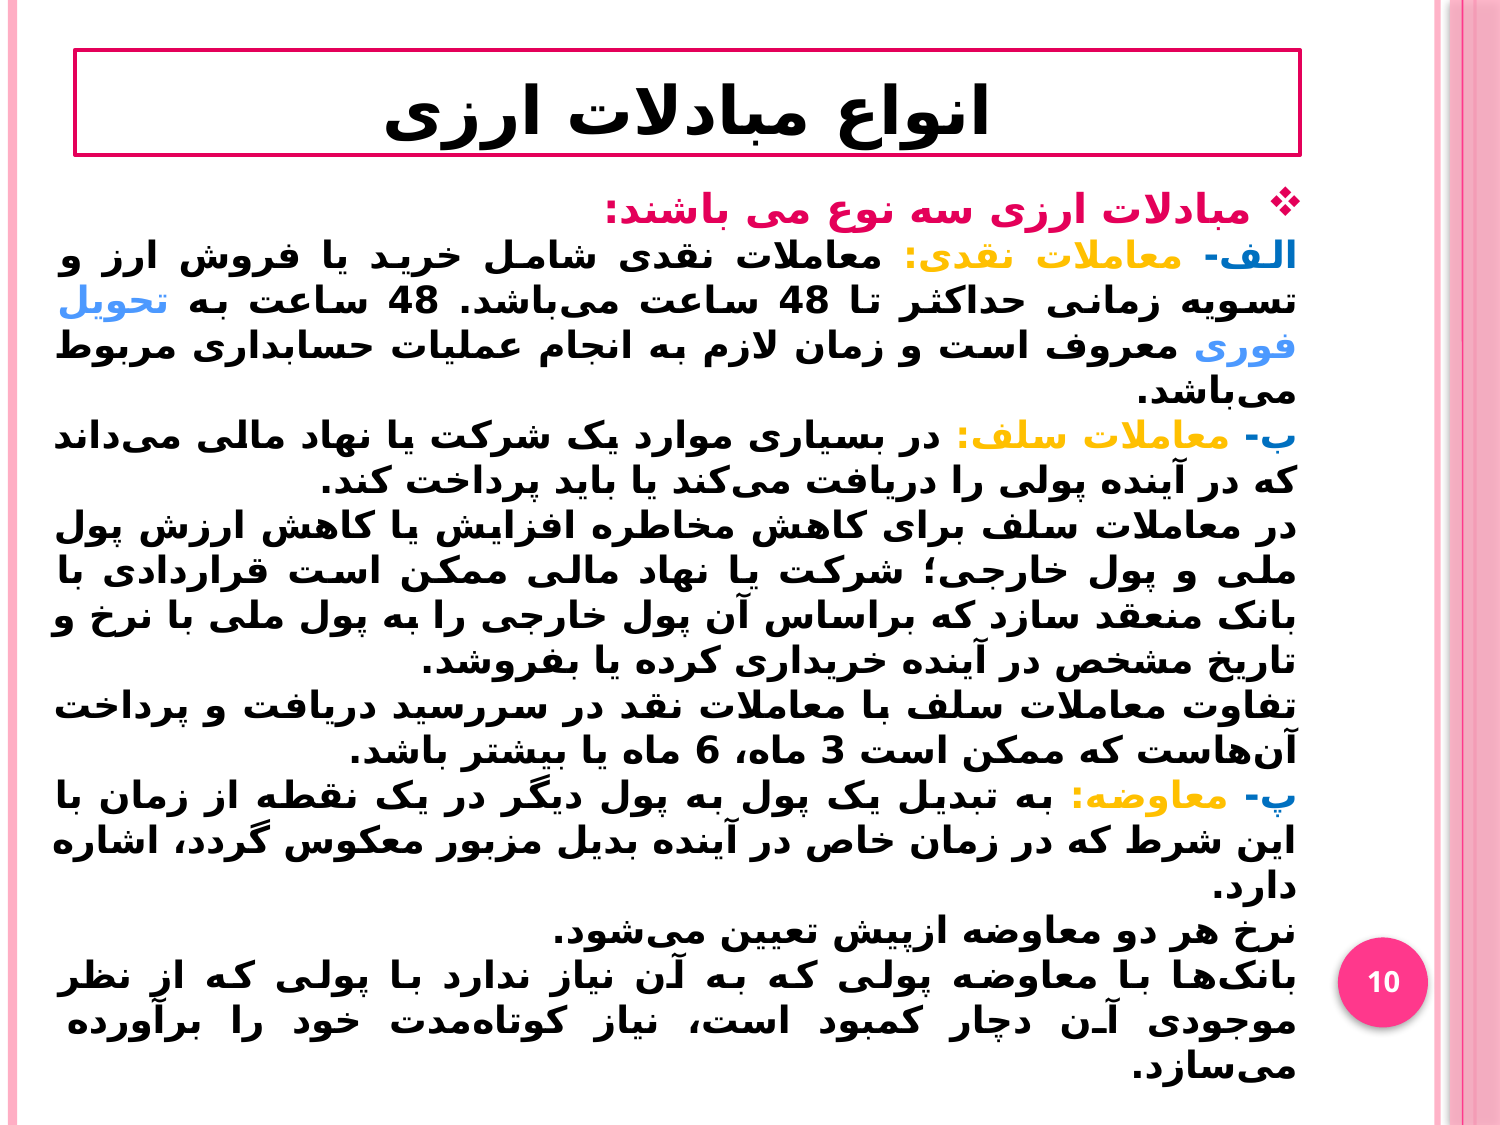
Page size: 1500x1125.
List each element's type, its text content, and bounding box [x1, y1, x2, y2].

slide_number 10 [1333, 940, 1434, 1027]
text_box مبادلات ارزی سه نوع می باشند: الف- معاملات نقدی: معاملات نقدی شامل خرید یا فروش ارز و تسویه زمانی حداکثر تا 48 ساعت می‌باشد. 48 ساعت به تحویل فوری معروف است و زمان لازم به انجام عملیات حسابداری مربوط می‌باشد. ب- معاملات سلف: در بسیاری موارد یک شرکت یا نهاد مالی می‌داند که در آینده پولی را دریافت می‌کند یا باید پرداخت کند. در معاملات سلف برای کاهش مخاطره افزایش یا کاهش ارزش پول ملی و پول خارجی؛ شرکت یا نهاد مالی ممکن است قراردادی با بانک منعقد سازد که براساس آن پول خارجی را به پول ملی با نرخ و تاریخ مشخص در آینده خریداری کرده یا بفروشد. تفاوت معاملات سلف با معاملات نقد در سررسید دریافت و پرداخت آن‌هاست که ممکن است 3 ماه، 6 ماه یا بیشتر باشد. پ- معاوضه: به تبدیل یک پول به پول دیگر در یک نقطه از زمان با این شرط که در زمان خاص در آینده بدیل مزبور معکوس گردد، اشاره دارد. نرخ هر دو معاوضه ازپیش تعیین می‌شود. بانک‌ها با معاوضه پولی که به آن نیاز ندارد با پولی که از نظر موجودی آن دچار کمبود است، نیاز کوتاه‌مدت خود را برآورده می‌سازد. [37, 174, 1313, 1100]
text_box انواع مبادلات ارزی [73, 48, 1302, 157]
